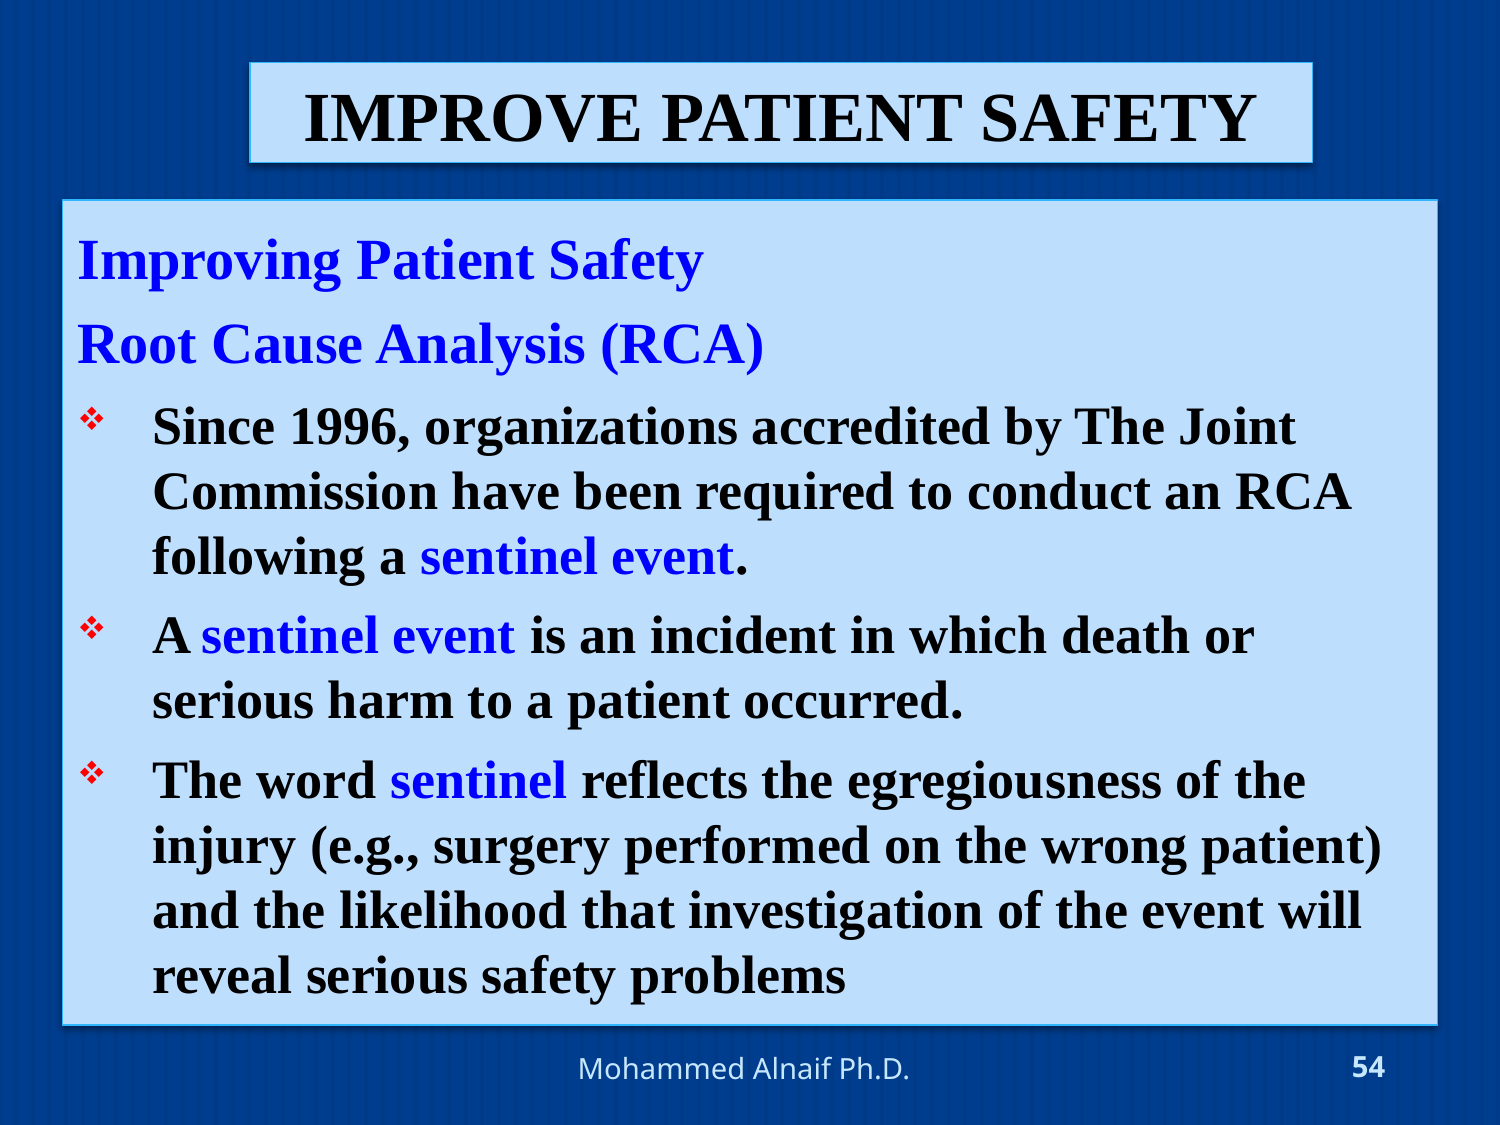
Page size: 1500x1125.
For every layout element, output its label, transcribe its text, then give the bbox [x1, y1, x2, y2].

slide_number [12, 995, 350, 1108]
slide_number 54 [1299, 1037, 1438, 1100]
subtitle Improving Patient Safety Root Cause Analysis (RCA) Since 1996, organizations accredited by The Joint Commission have been required to conduct an RCA following a sentinel event. A sentinel event is an incident in which death or serious harm to a patient occurred. The word sentinel reflects the egregiousness of the injury (e.g., surgery performed on the wrong patient) and the likelihood that investigation of the event will reveal serious safety problems [62, 199, 1438, 1026]
title improve patient safety [249, 62, 1313, 163]
footer Mohammed Alnaif Ph.D. [525, 1037, 925, 1098]
